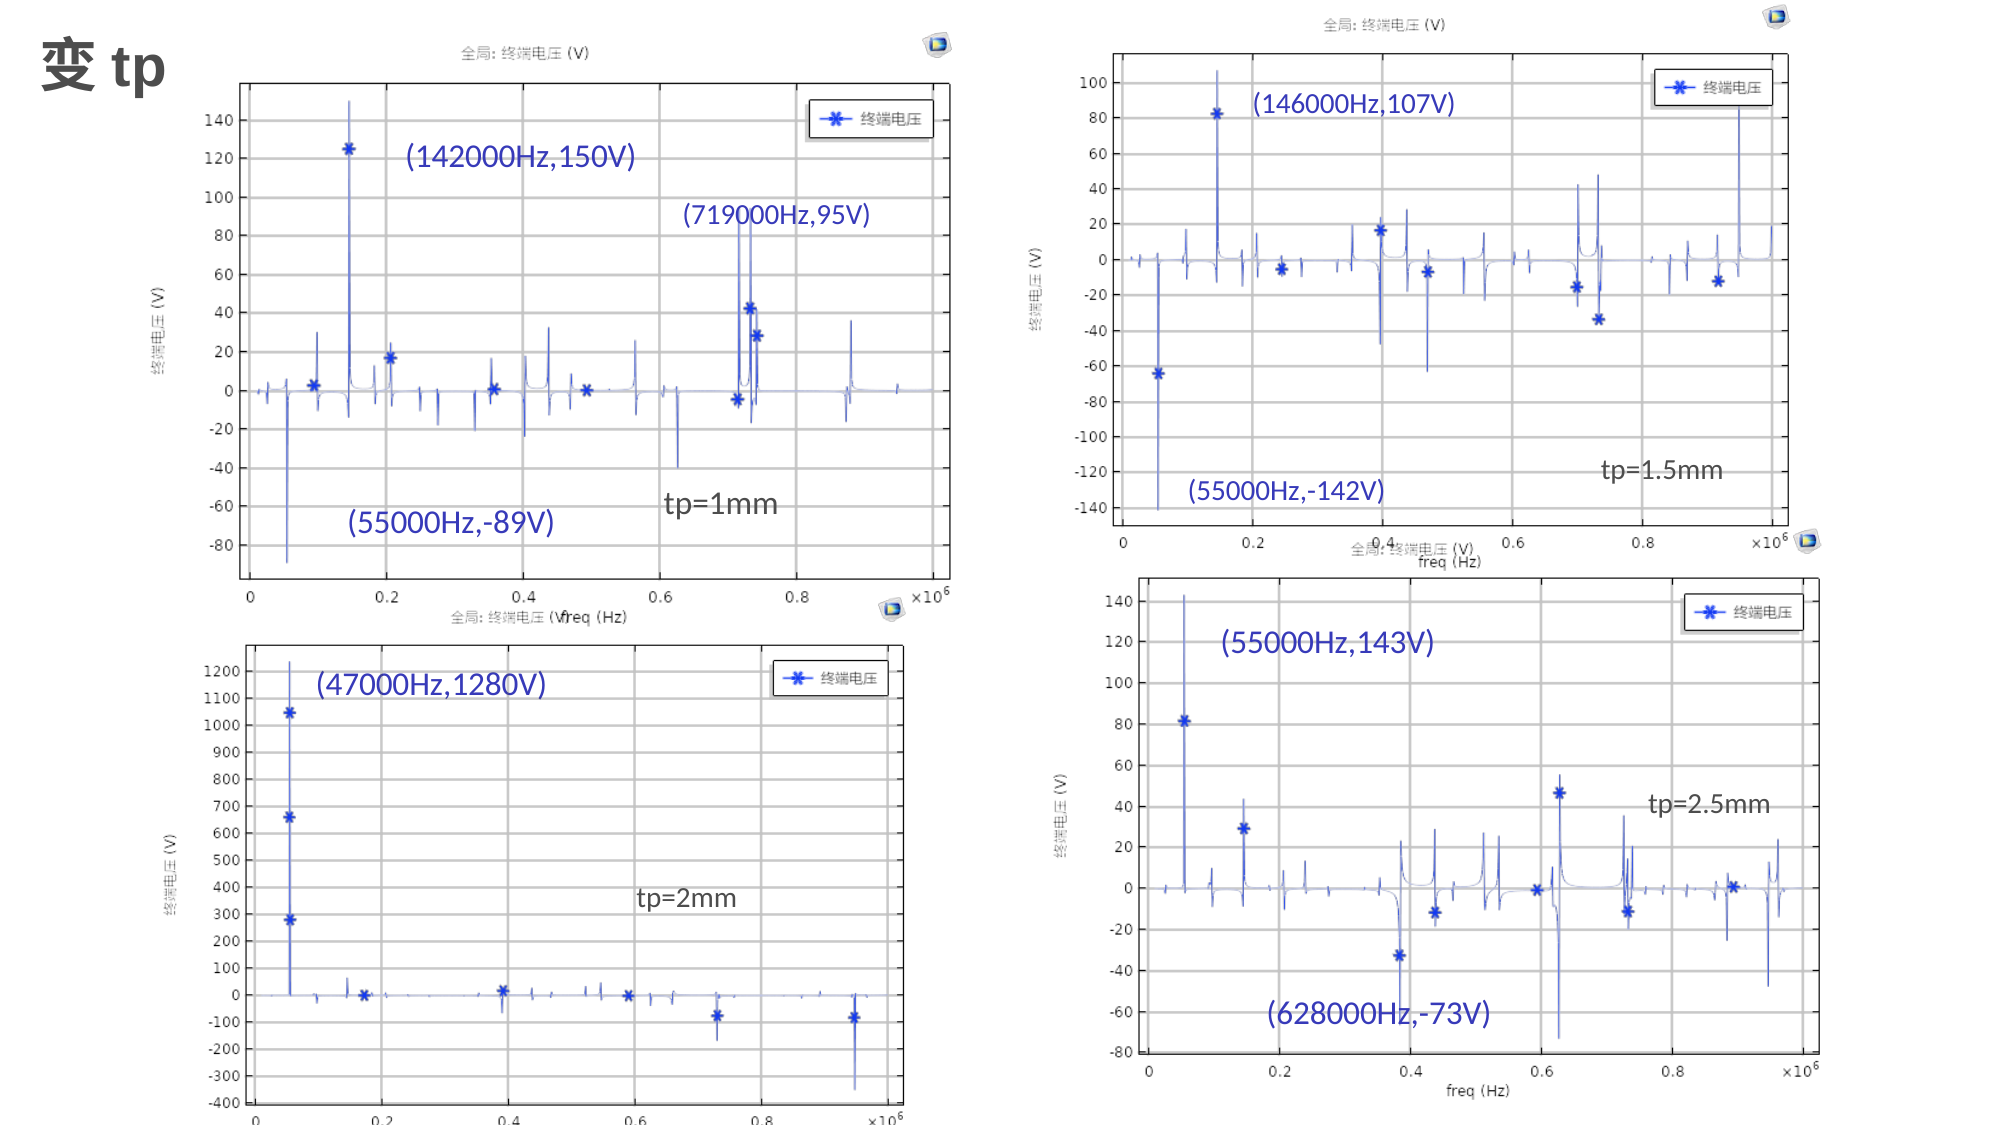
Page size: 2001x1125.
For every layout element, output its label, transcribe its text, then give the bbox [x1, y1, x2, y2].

picture [147, 26, 957, 1125]
picture [1025, 0, 1826, 1106]
text_box 变tp [24, 0, 182, 106]
